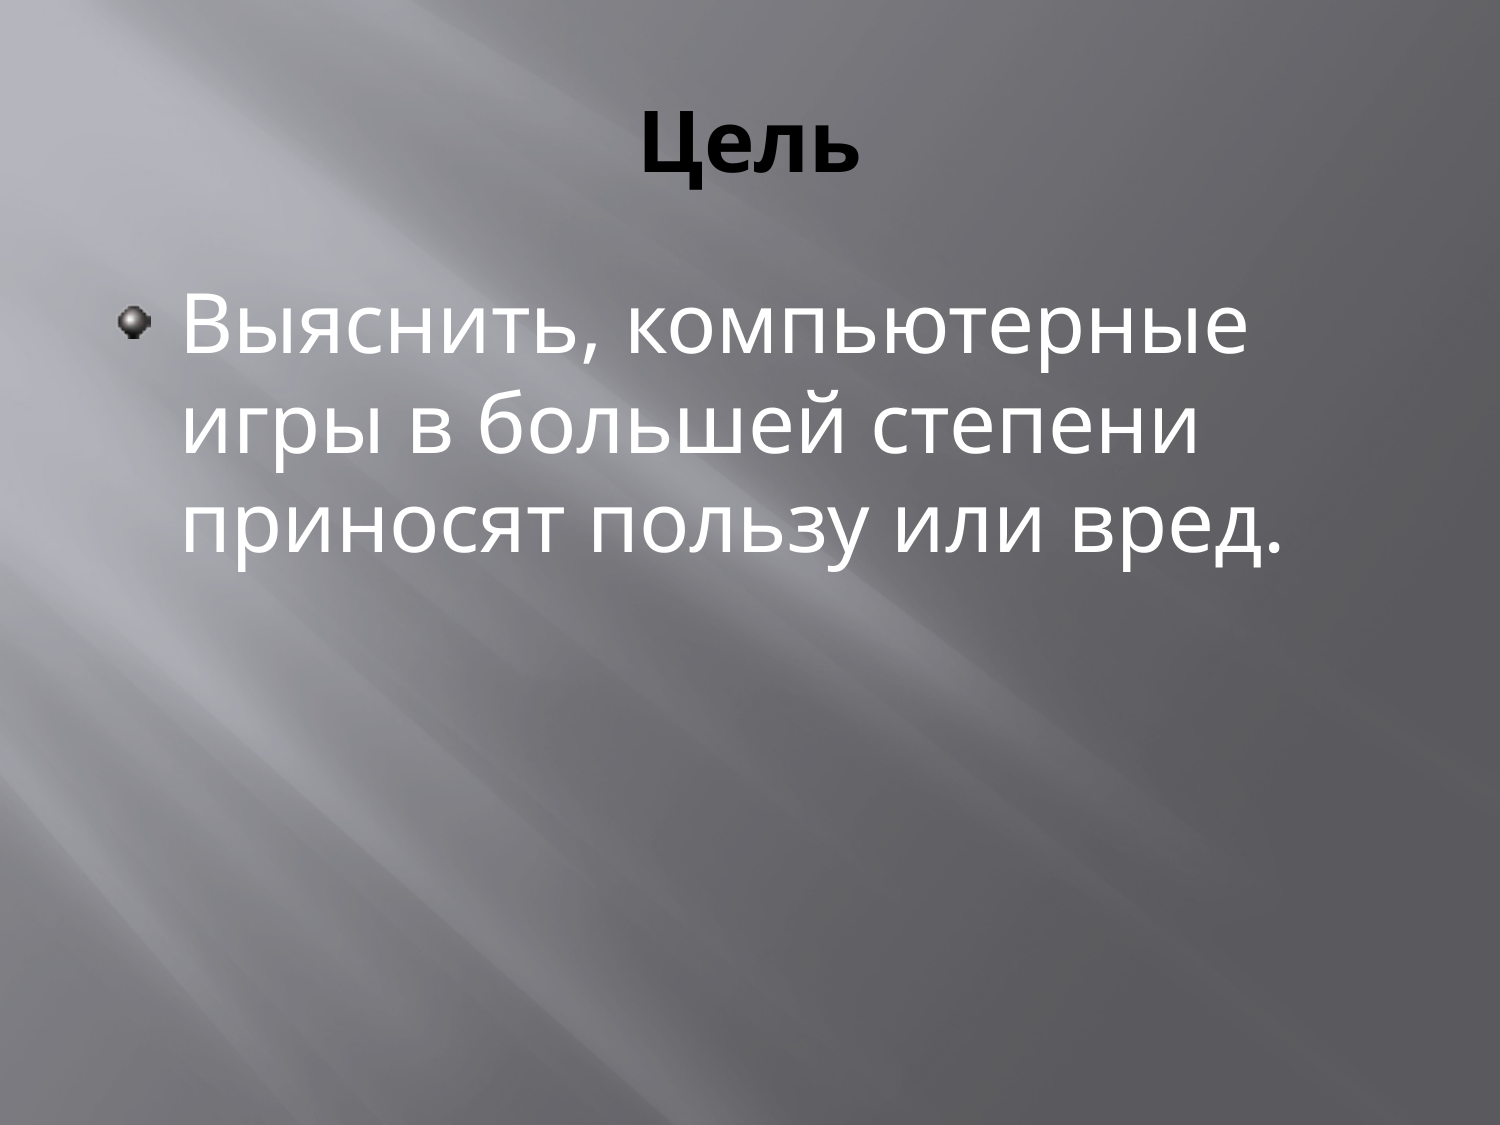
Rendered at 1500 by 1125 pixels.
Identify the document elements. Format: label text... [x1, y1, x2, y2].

title Цель [75, 45, 1425, 233]
list Выяснить, компьютерные игры в большей степени приносят пользу или вред. [75, 262, 1425, 1035]
picture [112, 300, 151, 339]
